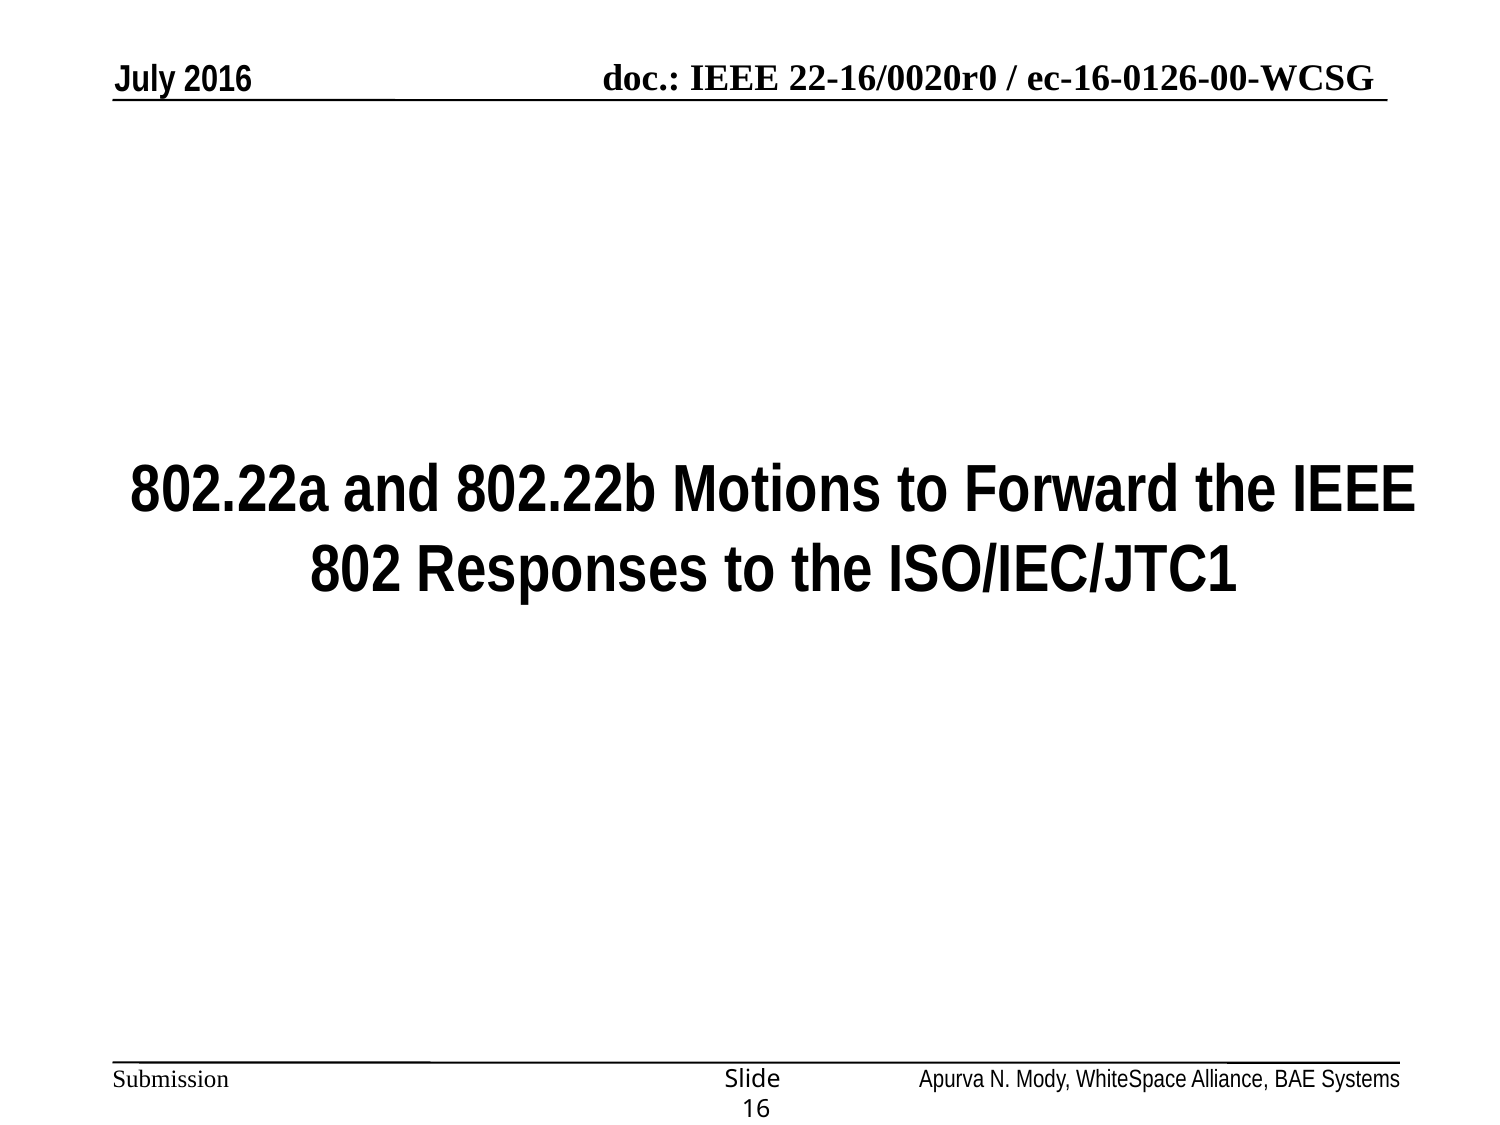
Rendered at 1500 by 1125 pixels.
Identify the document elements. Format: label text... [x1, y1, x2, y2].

slide_number Slide 16 [712, 1061, 800, 1123]
footer Apurva N. Mody, WhiteSpace Alliance, BAE Systems [902, 1061, 1402, 1093]
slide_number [114, 54, 540, 100]
title 802.22a and 802.22b Motions to Forward the IEEE 802 Responses to the ISO/IEC/JTC1 [99, 362, 1451, 688]
